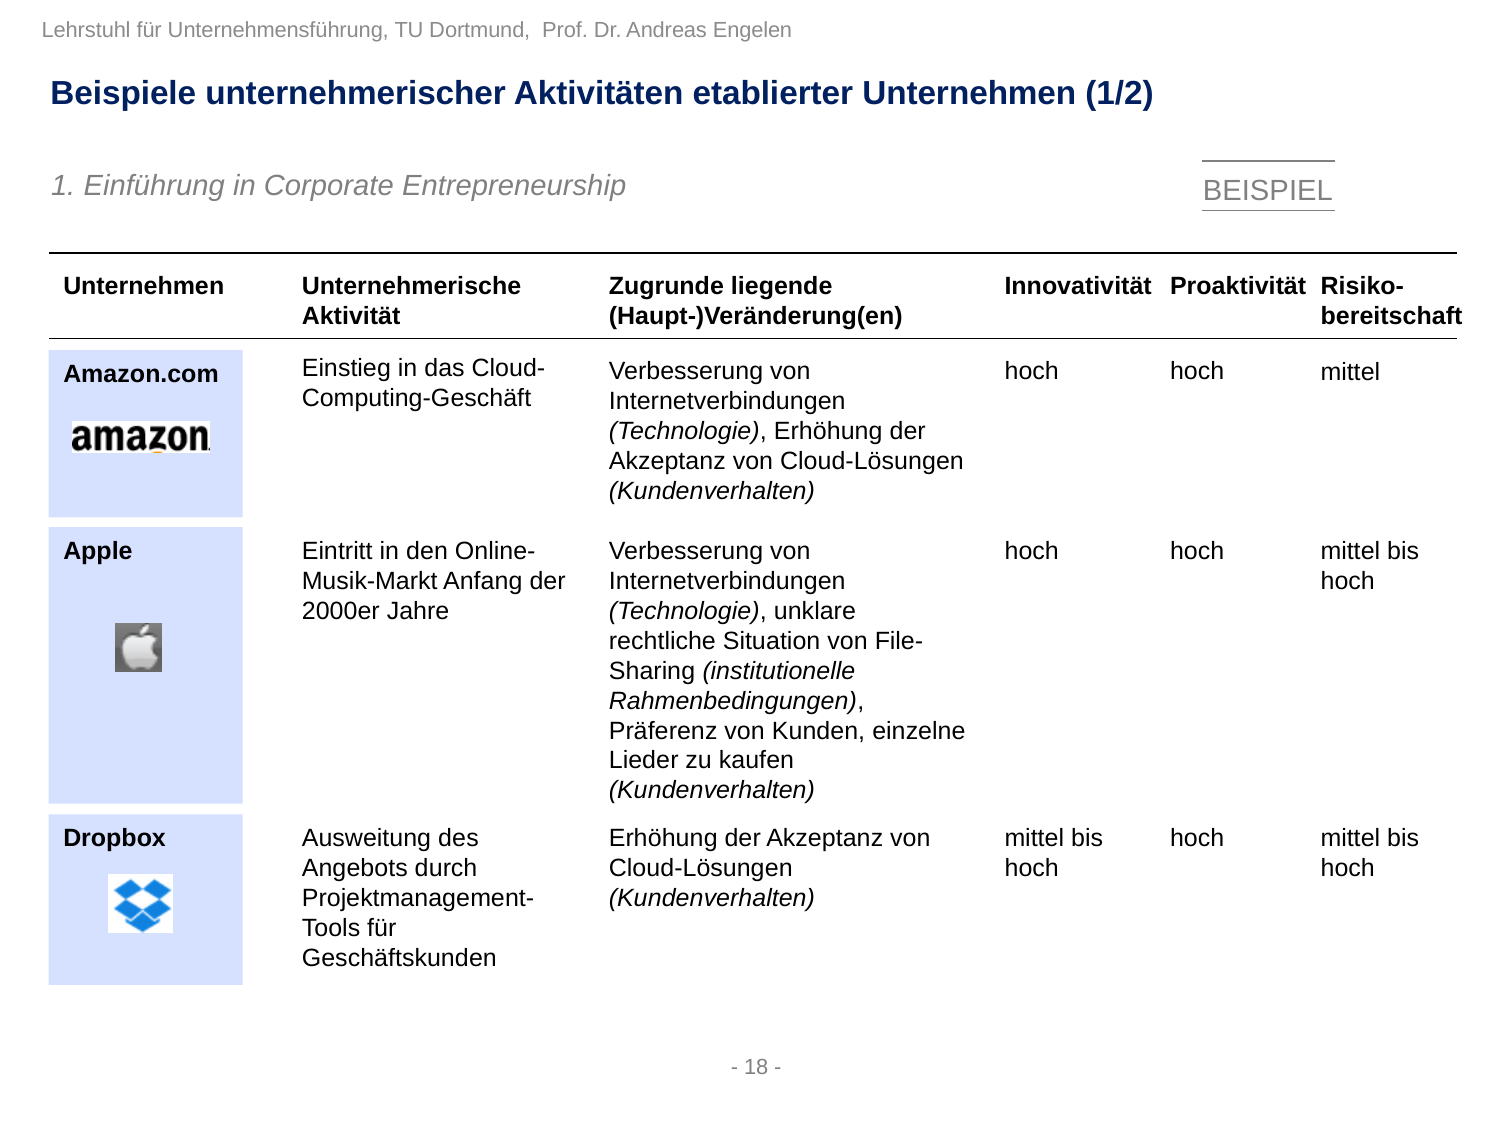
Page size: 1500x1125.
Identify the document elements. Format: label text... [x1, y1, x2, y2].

text_box Unternehmen [48, 261, 245, 307]
text_box Innovativität [989, 262, 1155, 307]
text_box Verbesserung von Internetverbindungen (Technologie), Erhöhung der Akzeptanz von Cloud-Lösungen (Kundenverhalten) [594, 347, 984, 512]
text_box mittel bis hoch [1305, 527, 1483, 602]
text_box Eintritt in den Online-Musik-Markt Anfang der 2000er Jahre [287, 527, 594, 632]
text_box hoch [1155, 527, 1305, 572]
text_box Beispiele unternehmerischer Aktivitäten etablierter Unternehmen (1/2) [35, 63, 1403, 119]
text_box Ausweitung des Angebots durch Projektmanagement-Tools für Geschäftskunden [287, 814, 589, 979]
picture [108, 874, 173, 933]
text_box Erhöhung der Akzeptanz von Cloud-Lösungen (Kundenverhalten) [594, 814, 972, 919]
text_box Unternehmerische Aktivität [287, 262, 554, 337]
text_box mittel bis hoch [989, 814, 1173, 889]
picture [72, 421, 210, 453]
text_box Zugrunde liegende (Haupt-)Veränderung(en) [594, 262, 969, 337]
text_box Einstieg in das Cloud-Computing-Geschäft [287, 346, 571, 419]
slide_number - 18 - [599, 1045, 913, 1093]
text_box mittel [1305, 347, 1500, 393]
text_box mittel bis hoch [1305, 814, 1483, 889]
picture [115, 622, 163, 672]
text_box Dropbox [48, 814, 243, 985]
text_box hoch [989, 347, 1155, 392]
text_box Proaktivität [1155, 262, 1305, 307]
text_box Apple [48, 527, 243, 804]
text_box BEISPIEL [1188, 163, 1349, 214]
text_box 1. Einführung in Corporate Entrepreneurship [36, 159, 643, 209]
text_box hoch [989, 527, 1155, 572]
text_box hoch [1155, 347, 1305, 392]
text_box Amazon.com [48, 349, 243, 518]
text_box hoch [1155, 814, 1305, 860]
text_box Risiko-bereitschaft [1305, 261, 1500, 337]
text_box Verbesserung von Internetverbindungen (Technologie), unklare rechtliche Situation von File-Sharing (institutionelle Rahmenbedingungen), Präferenz von Kunden, einzelne Lieder zu kaufen (Kundenverhalten) [594, 527, 984, 812]
